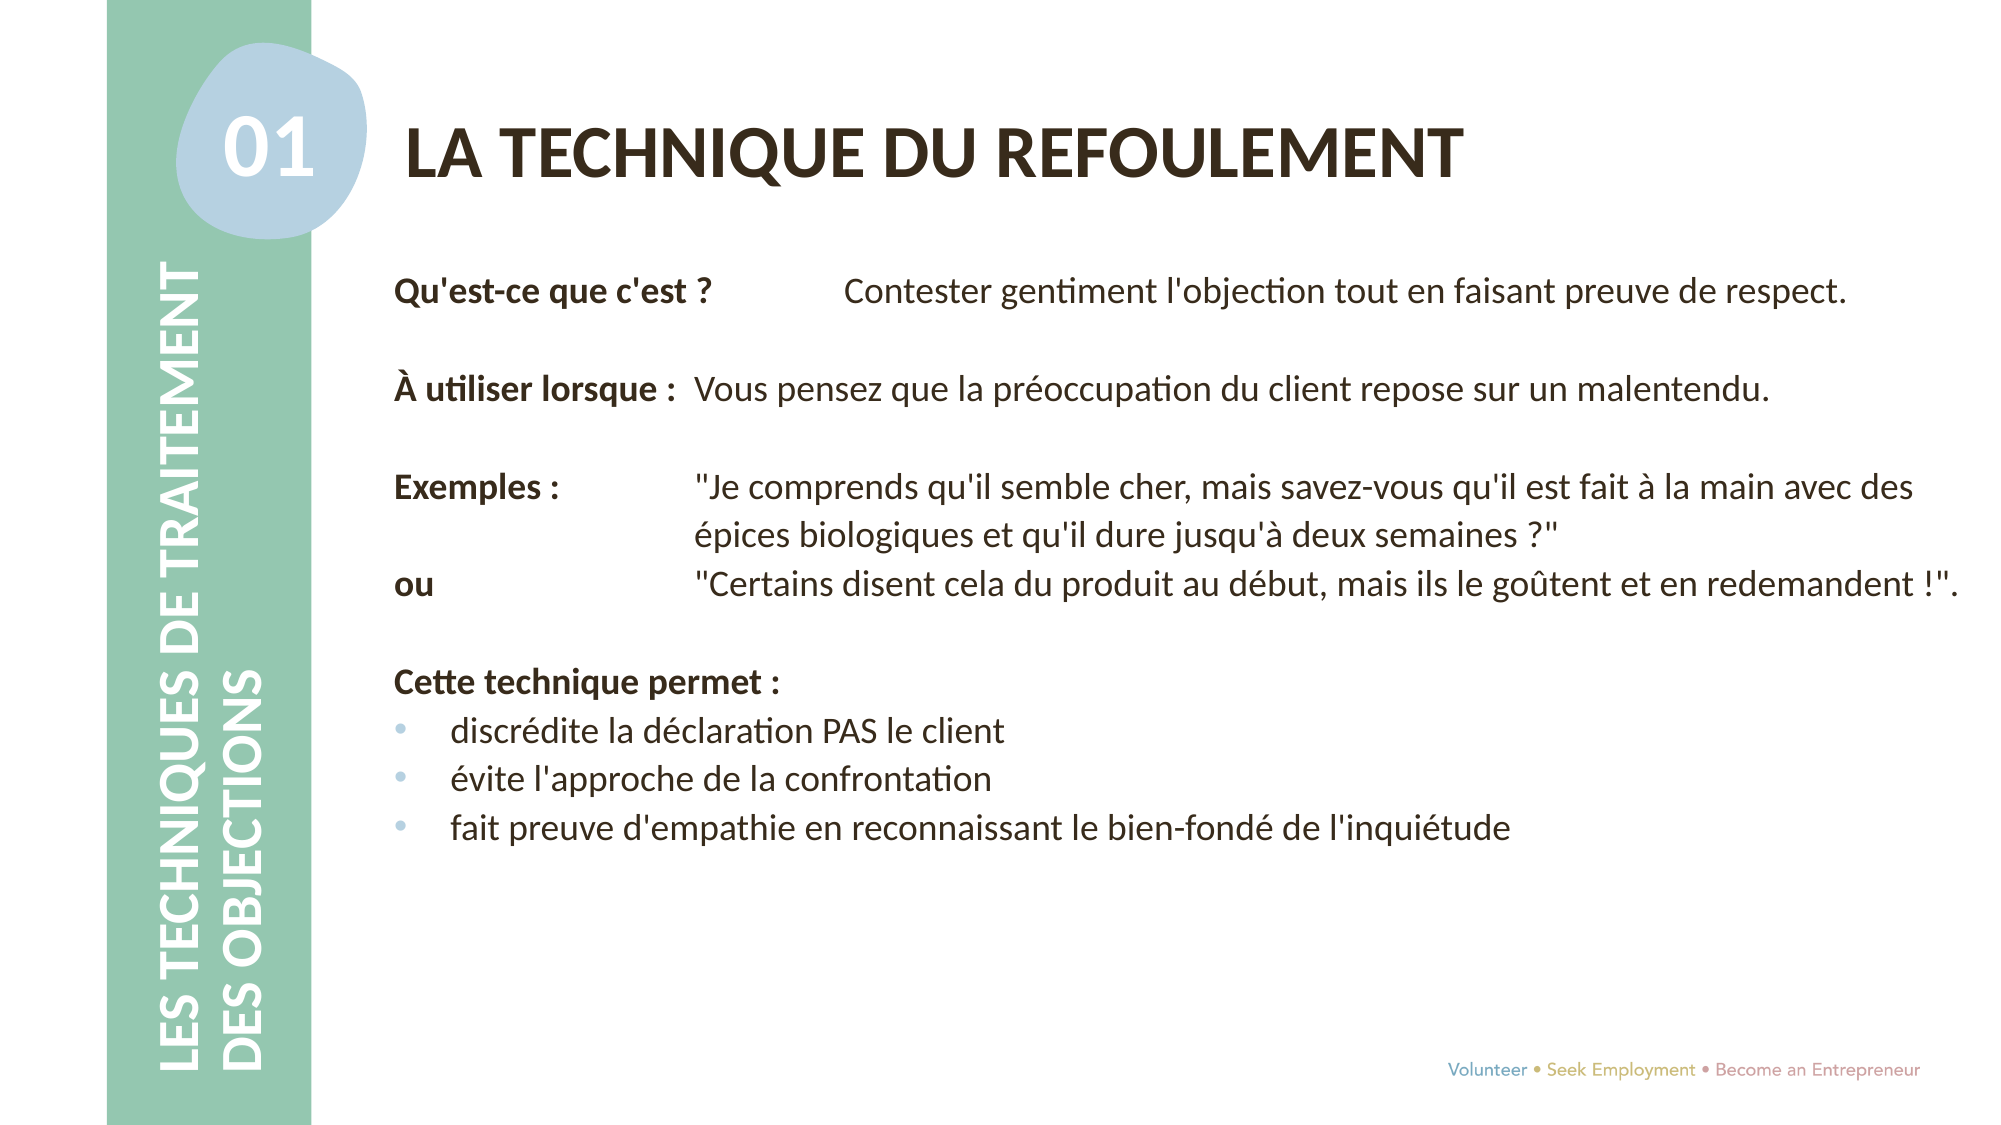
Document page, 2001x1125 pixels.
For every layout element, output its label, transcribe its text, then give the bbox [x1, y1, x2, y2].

text_box [106, 0, 312, 1125]
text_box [175, 42, 367, 297]
text_box LES TECHNIQUES DE TRAITEMENT DES OBJECTIONS [141, 188, 317, 1089]
picture [1418, 1046, 1971, 1103]
list Qu'est-ce que c'est ? Contester gentiment l'objection tout en faisant preuve de respect. À utiliser lorsque : Vous pensez que la préoccupation du client repose sur un malentendu. Exemples : "Je comprends qu'il semble cher, mais savez-vous qu'il est fait à la main avec des épices biologiques et qu'il dure jusqu'à deux semaines ?" ou "Certains disent cela du produit au début, mais ils le goûtent et en redemandent !". Cette technique permet : discrédite la déclaration PAS le client évite l'approche de la confrontation fait preuve d'empathie en reconnaissant le bien-fondé de l'inquiétude [379, 255, 1984, 1022]
list LA TECHNIQUE DU REFOULEMENT [390, 94, 1697, 213]
